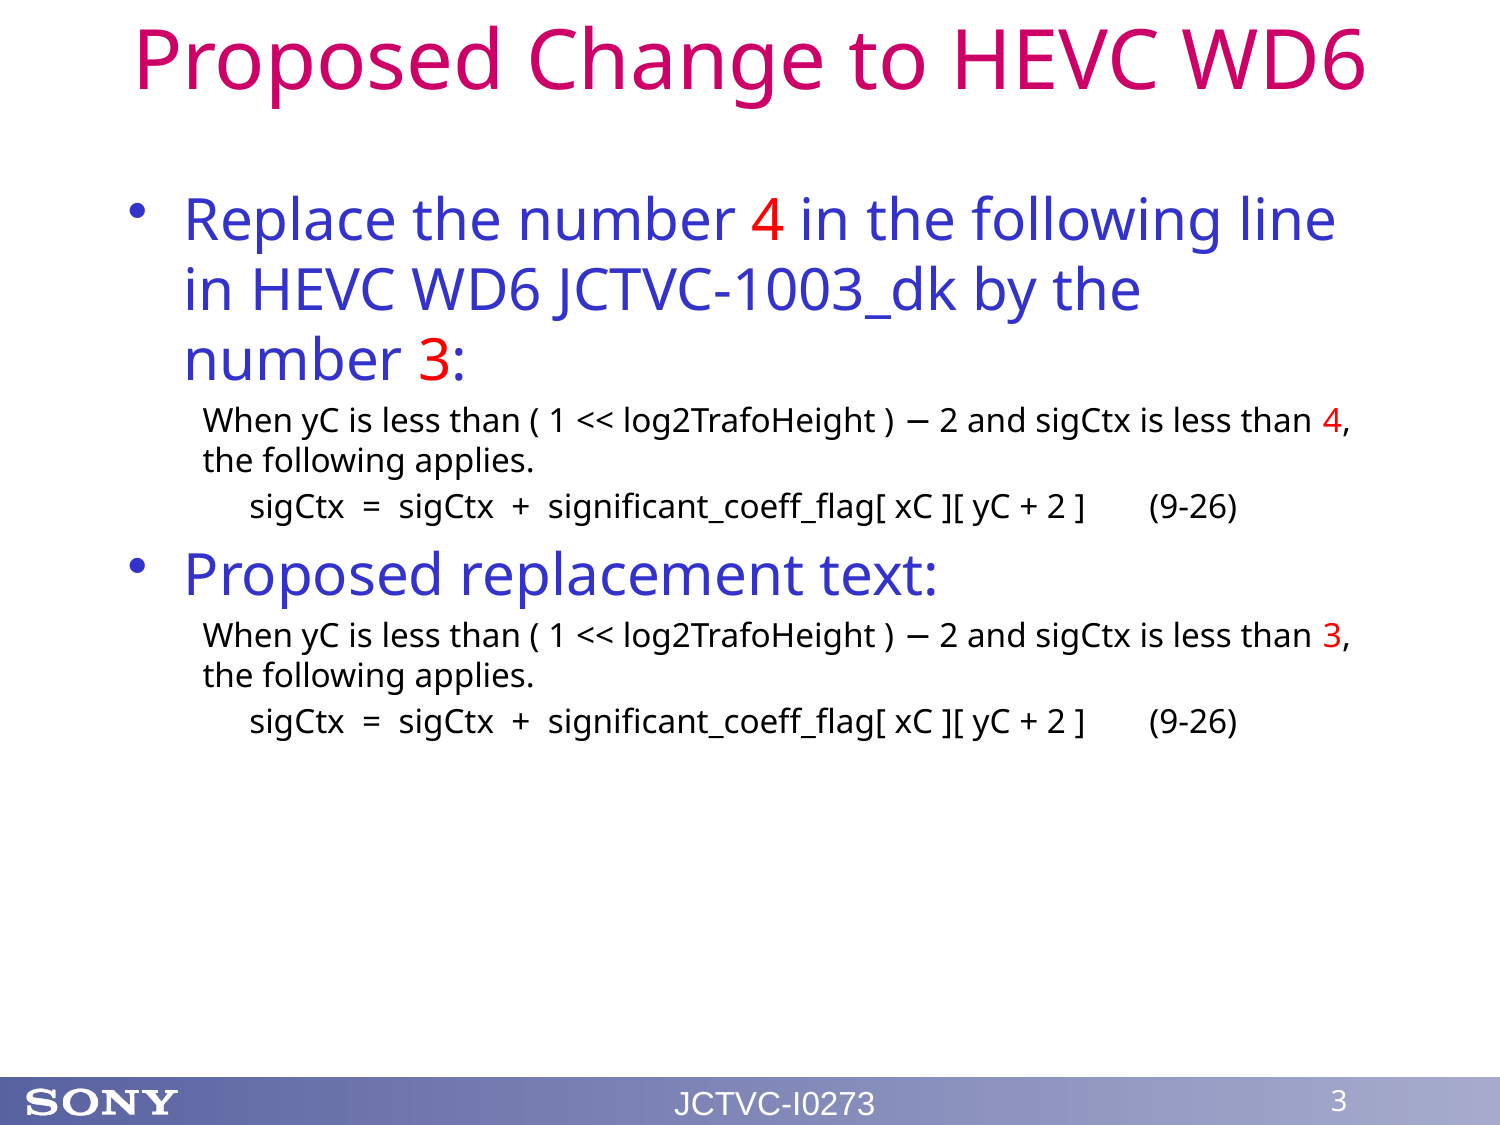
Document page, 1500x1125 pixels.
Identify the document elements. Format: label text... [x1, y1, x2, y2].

picture [26, 1088, 178, 1116]
list Replace the number 4 in the following line in HEVC WD6 JCTVC-1003_dk by the number 3: When yC is less than ( 1 << log2TrafoHeight ) − 2 and sigCtx is less than 4, the following applies. sigCtx = sigCtx + significant_coeff_flag[ xC ][ yC + 2 ] (9‑26) Proposed replacement text: When yC is less than ( 1 << log2TrafoHeight ) − 2 and sigCtx is less than 3, the following applies. sigCtx = sigCtx + significant_coeff_flag[ xC ][ yC + 2 ] (9‑26) [112, 174, 1388, 1076]
title Proposed Change to HEVC WD6 [112, 0, 1388, 115]
footer JCTVC-I0273 [537, 1074, 1013, 1125]
slide_number 3 [1049, 1074, 1363, 1125]
